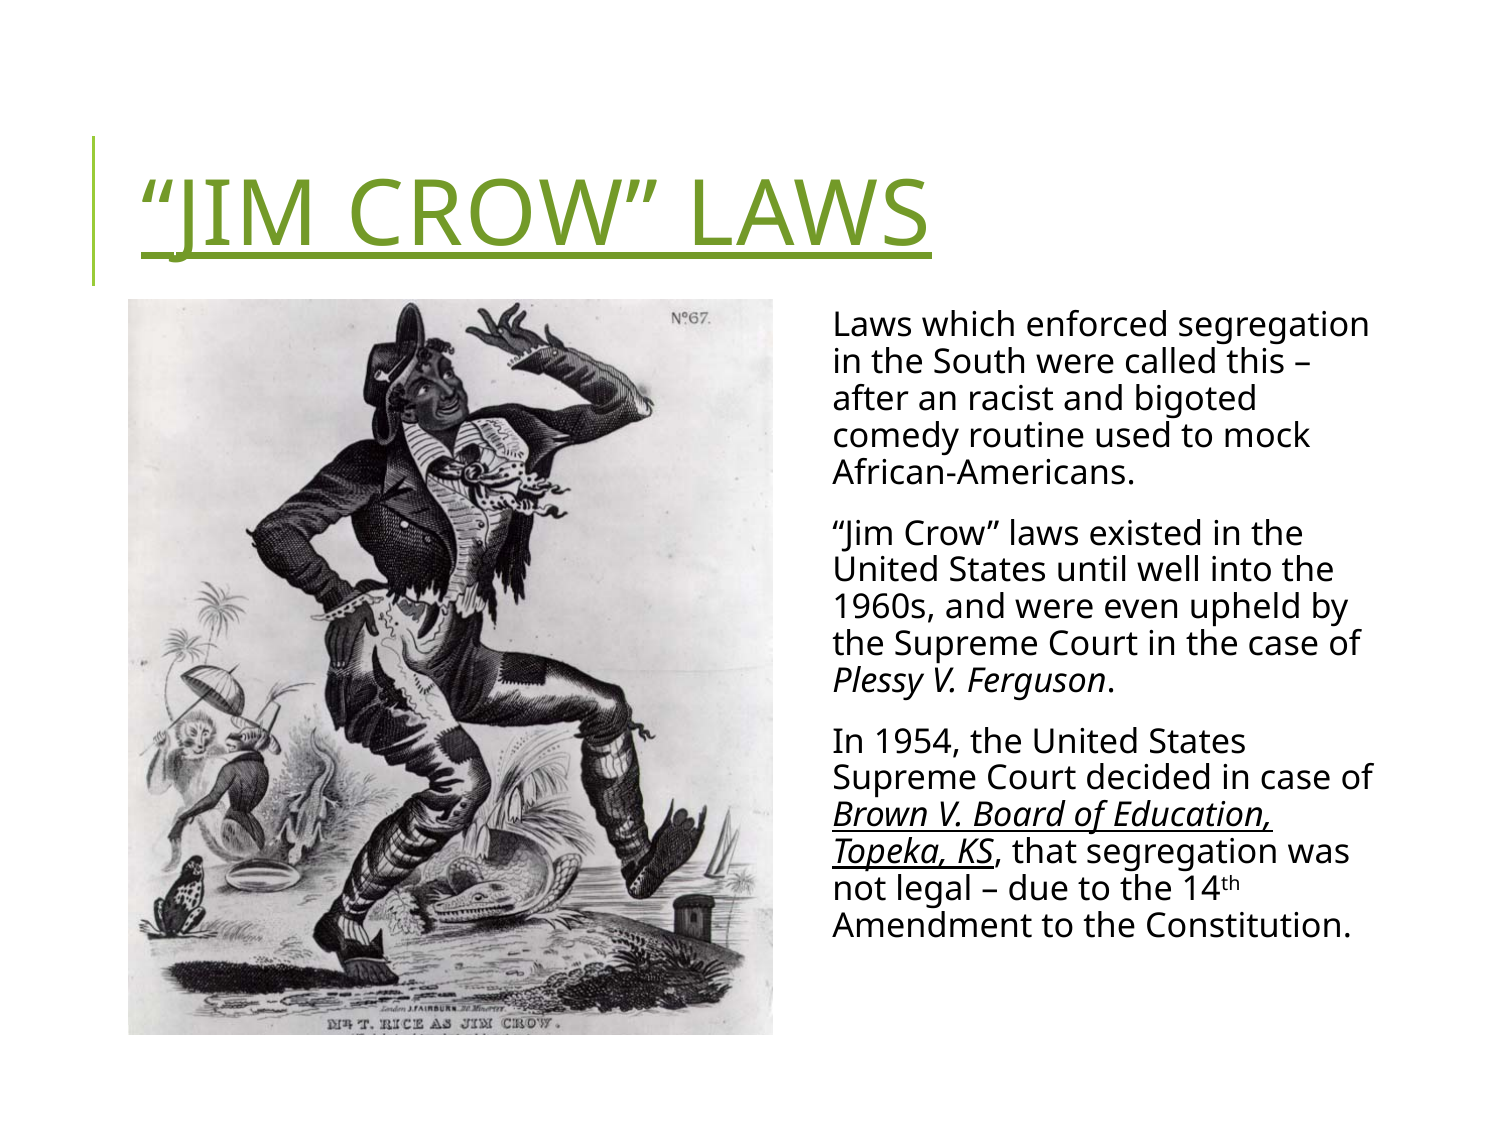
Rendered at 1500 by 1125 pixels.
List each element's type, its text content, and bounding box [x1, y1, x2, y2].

list Laws which enforced segregation in the South were called this – after an racist and bigoted comedy routine used to mock African-Americans. “Jim Crow” laws existed in the United States until well into the 1960s, and were even upheld by the Supreme Court in the case of Plessy V. Ferguson. In 1954, the United States Supreme Court decided in case of Brown V. Board of Education, Topeka, KS, that segregation was not legal – due to the 14th Amendment to the Constitution. [812, 299, 1398, 960]
title “Jim Crow” Laws [126, 96, 1322, 342]
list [128, 299, 773, 1036]
